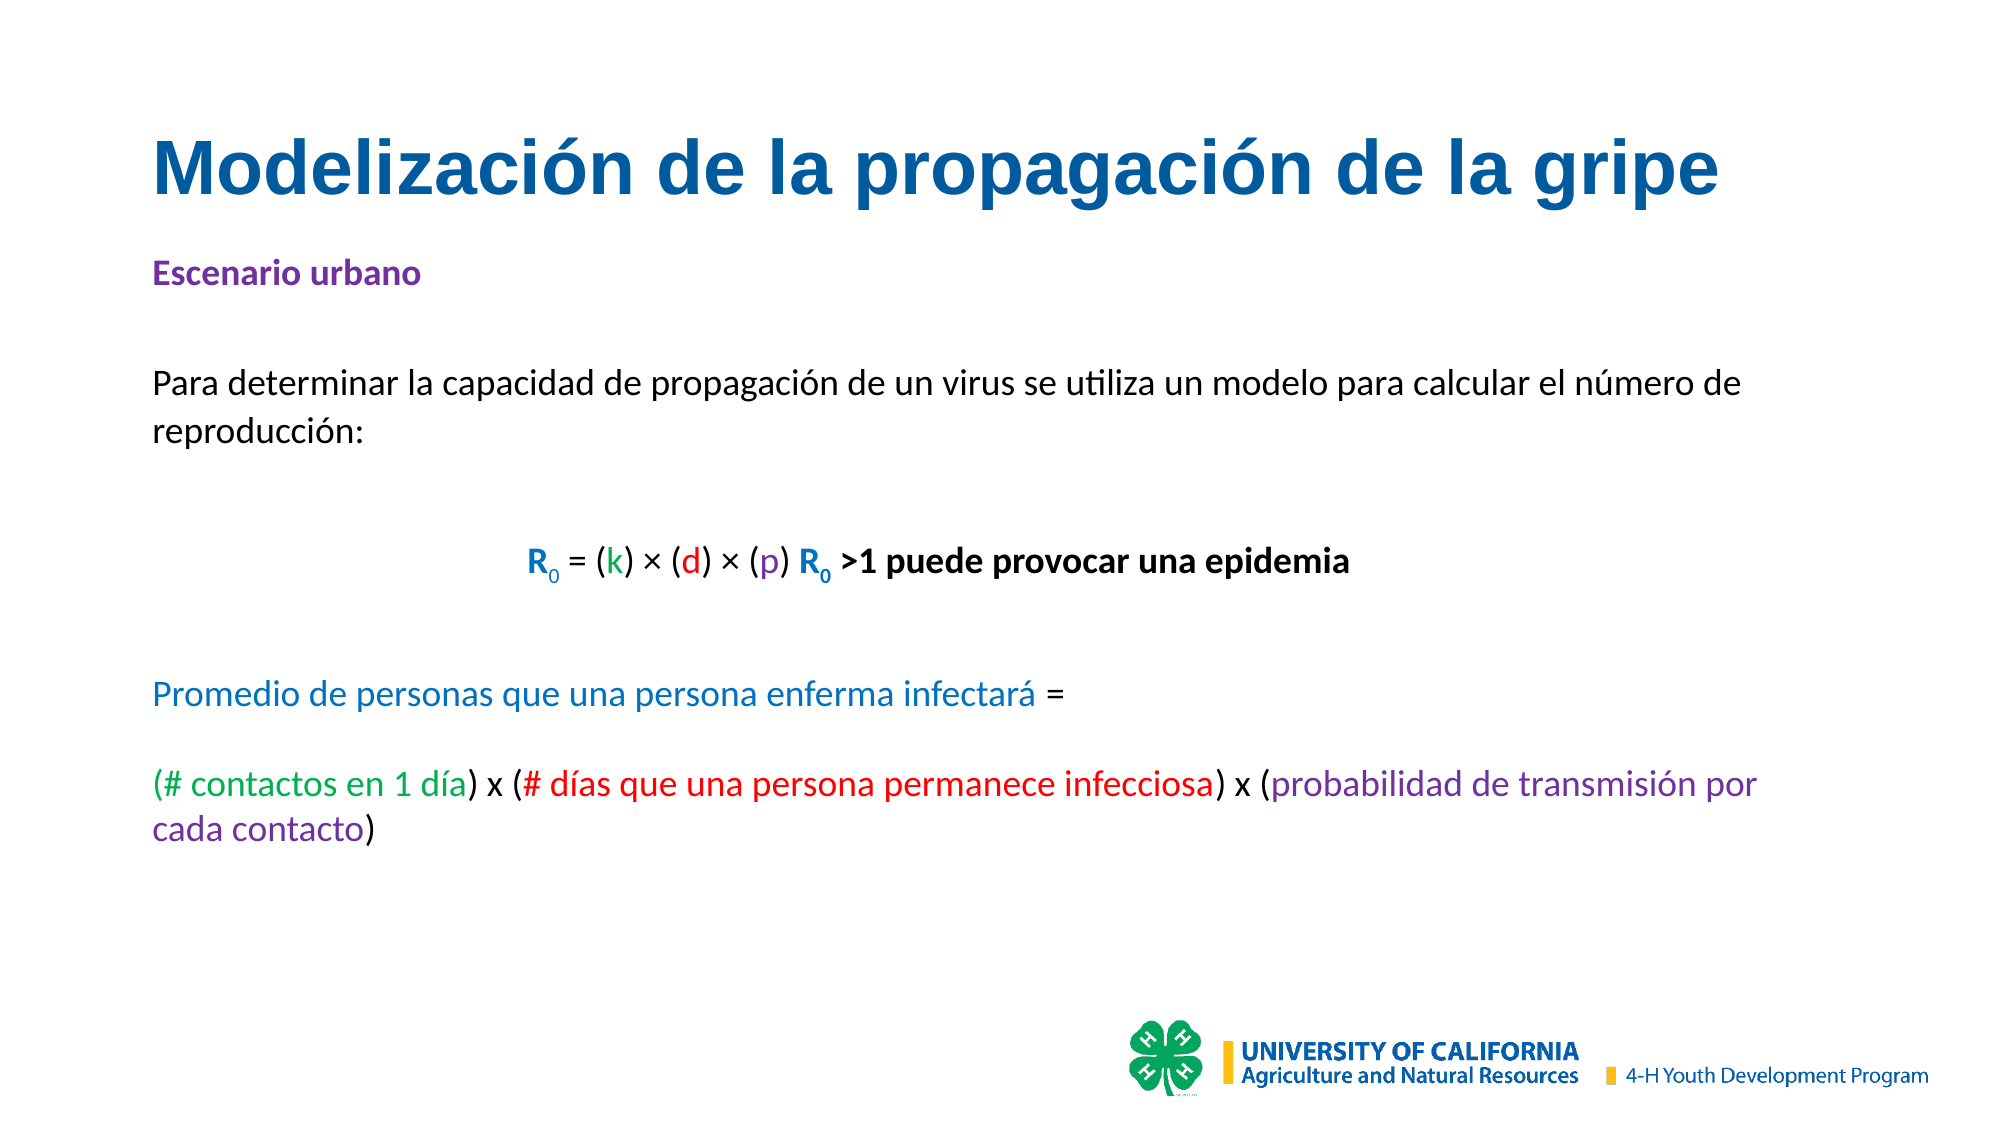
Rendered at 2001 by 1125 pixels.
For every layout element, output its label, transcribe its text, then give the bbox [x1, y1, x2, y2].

picture [1125, 1014, 1935, 1100]
text_box Escenario urbano Para determinar la capacidad de propagación de un virus se utiliza un modelo para calcular el número de reproducción: R0 = (k) × (d) × (p) R0 >1 puede provocar una epidemia Promedio de personas que una persona enferma infectará = (# contactos en 1 día) x (# días que una persona permanece infecciosa) x (probabilidad de transmisión por cada contacto) [137, 237, 1824, 857]
title Modelización de la propagación de la gripe [137, 120, 1863, 300]
